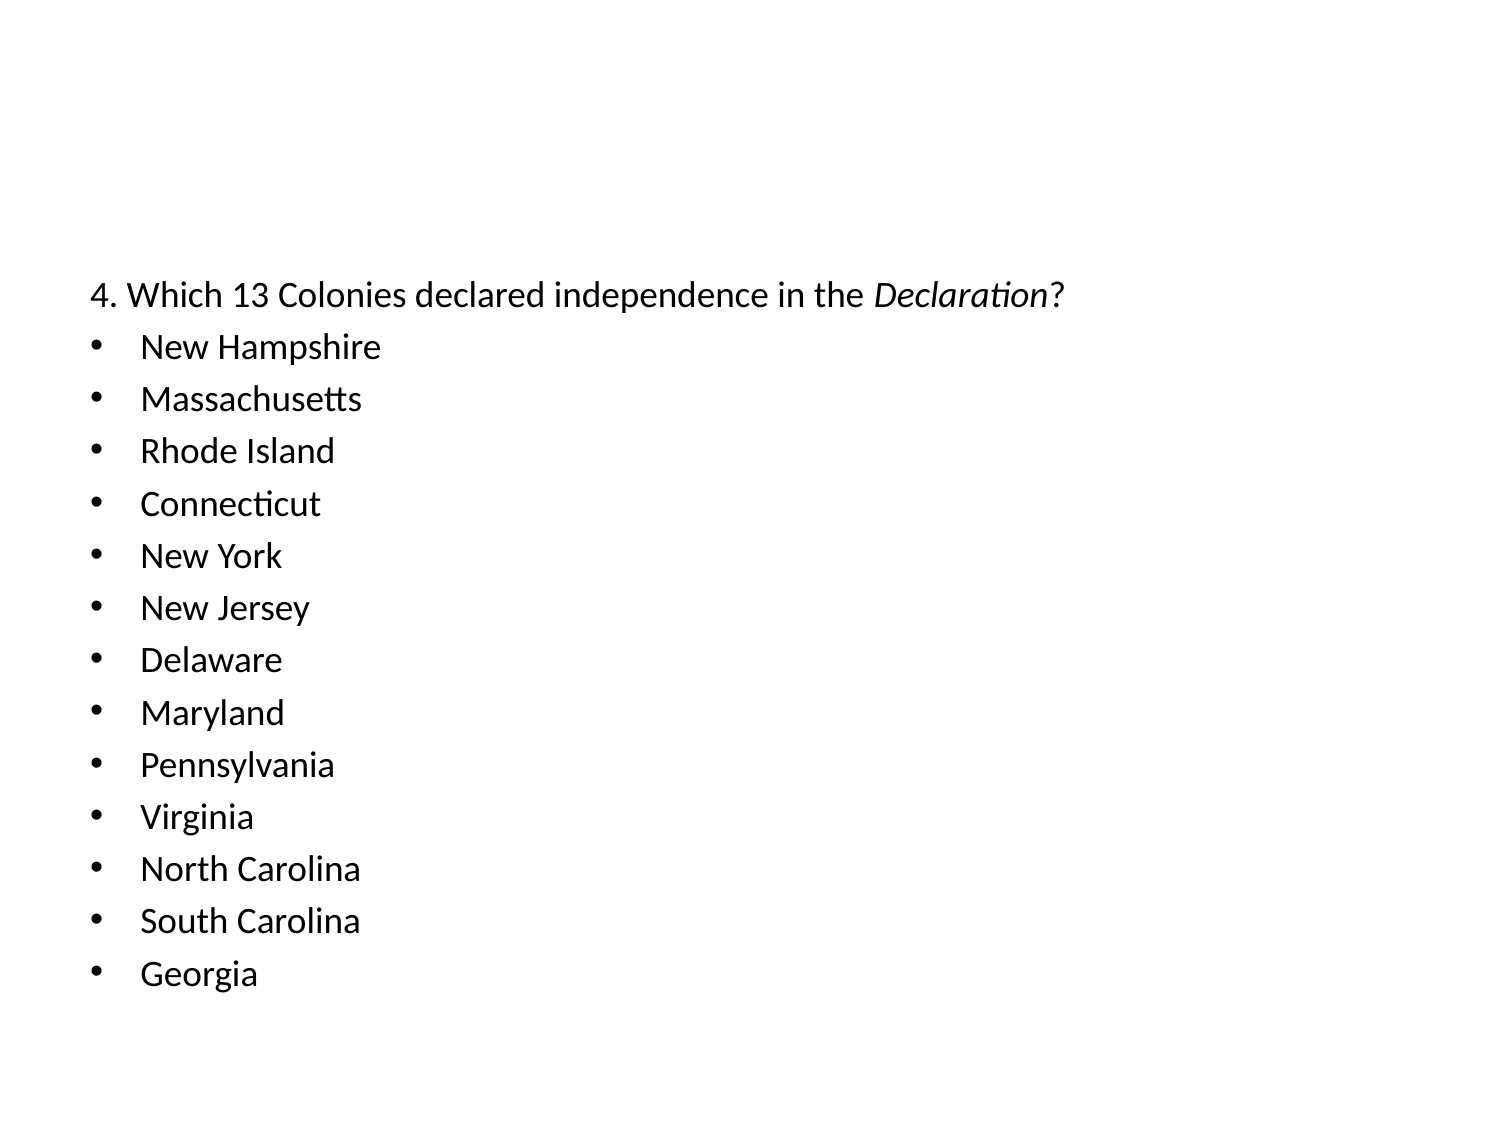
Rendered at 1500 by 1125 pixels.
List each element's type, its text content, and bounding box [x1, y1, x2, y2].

list 4. Which 13 Colonies declared independence in the Declaration? New Hampshire Massachusetts Rhode Island Connecticut New York New Jersey Delaware Maryland Pennsylvania Virginia North Carolina South Carolina Georgia [75, 262, 1425, 1005]
